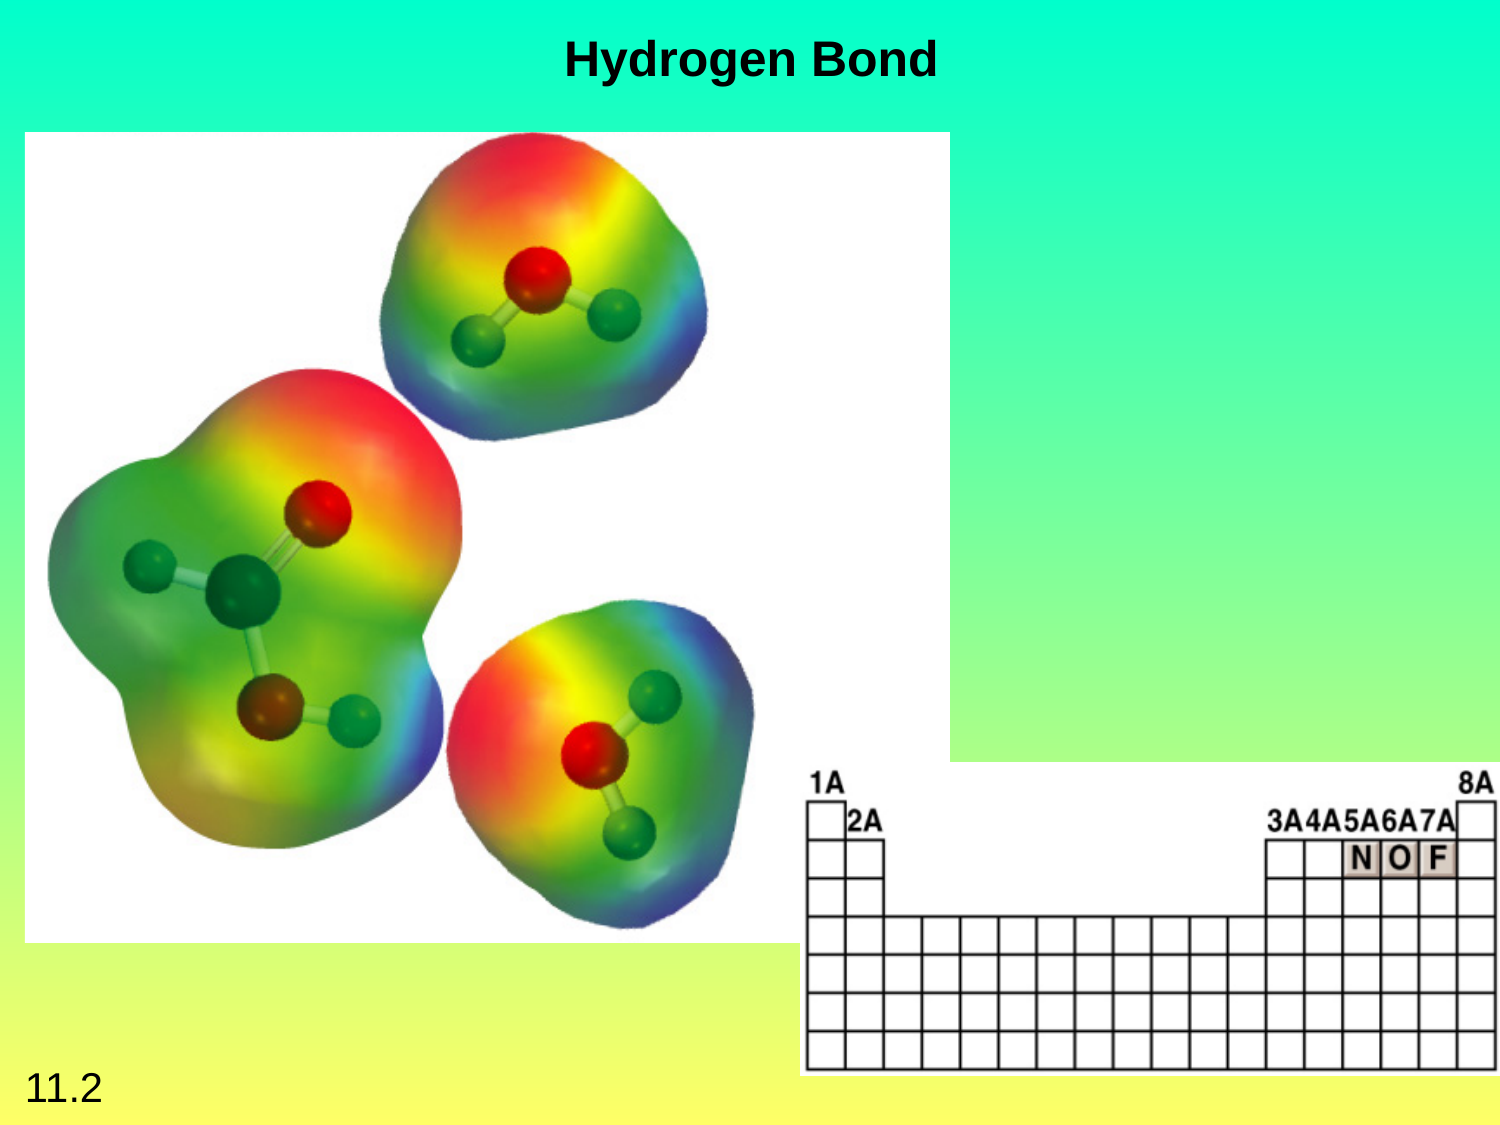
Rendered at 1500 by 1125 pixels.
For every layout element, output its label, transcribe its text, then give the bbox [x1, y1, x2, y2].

text_box Hydrogen Bond [549, 18, 954, 94]
picture [24, 132, 1500, 1077]
text_box 11.2 [9, 1053, 118, 1119]
